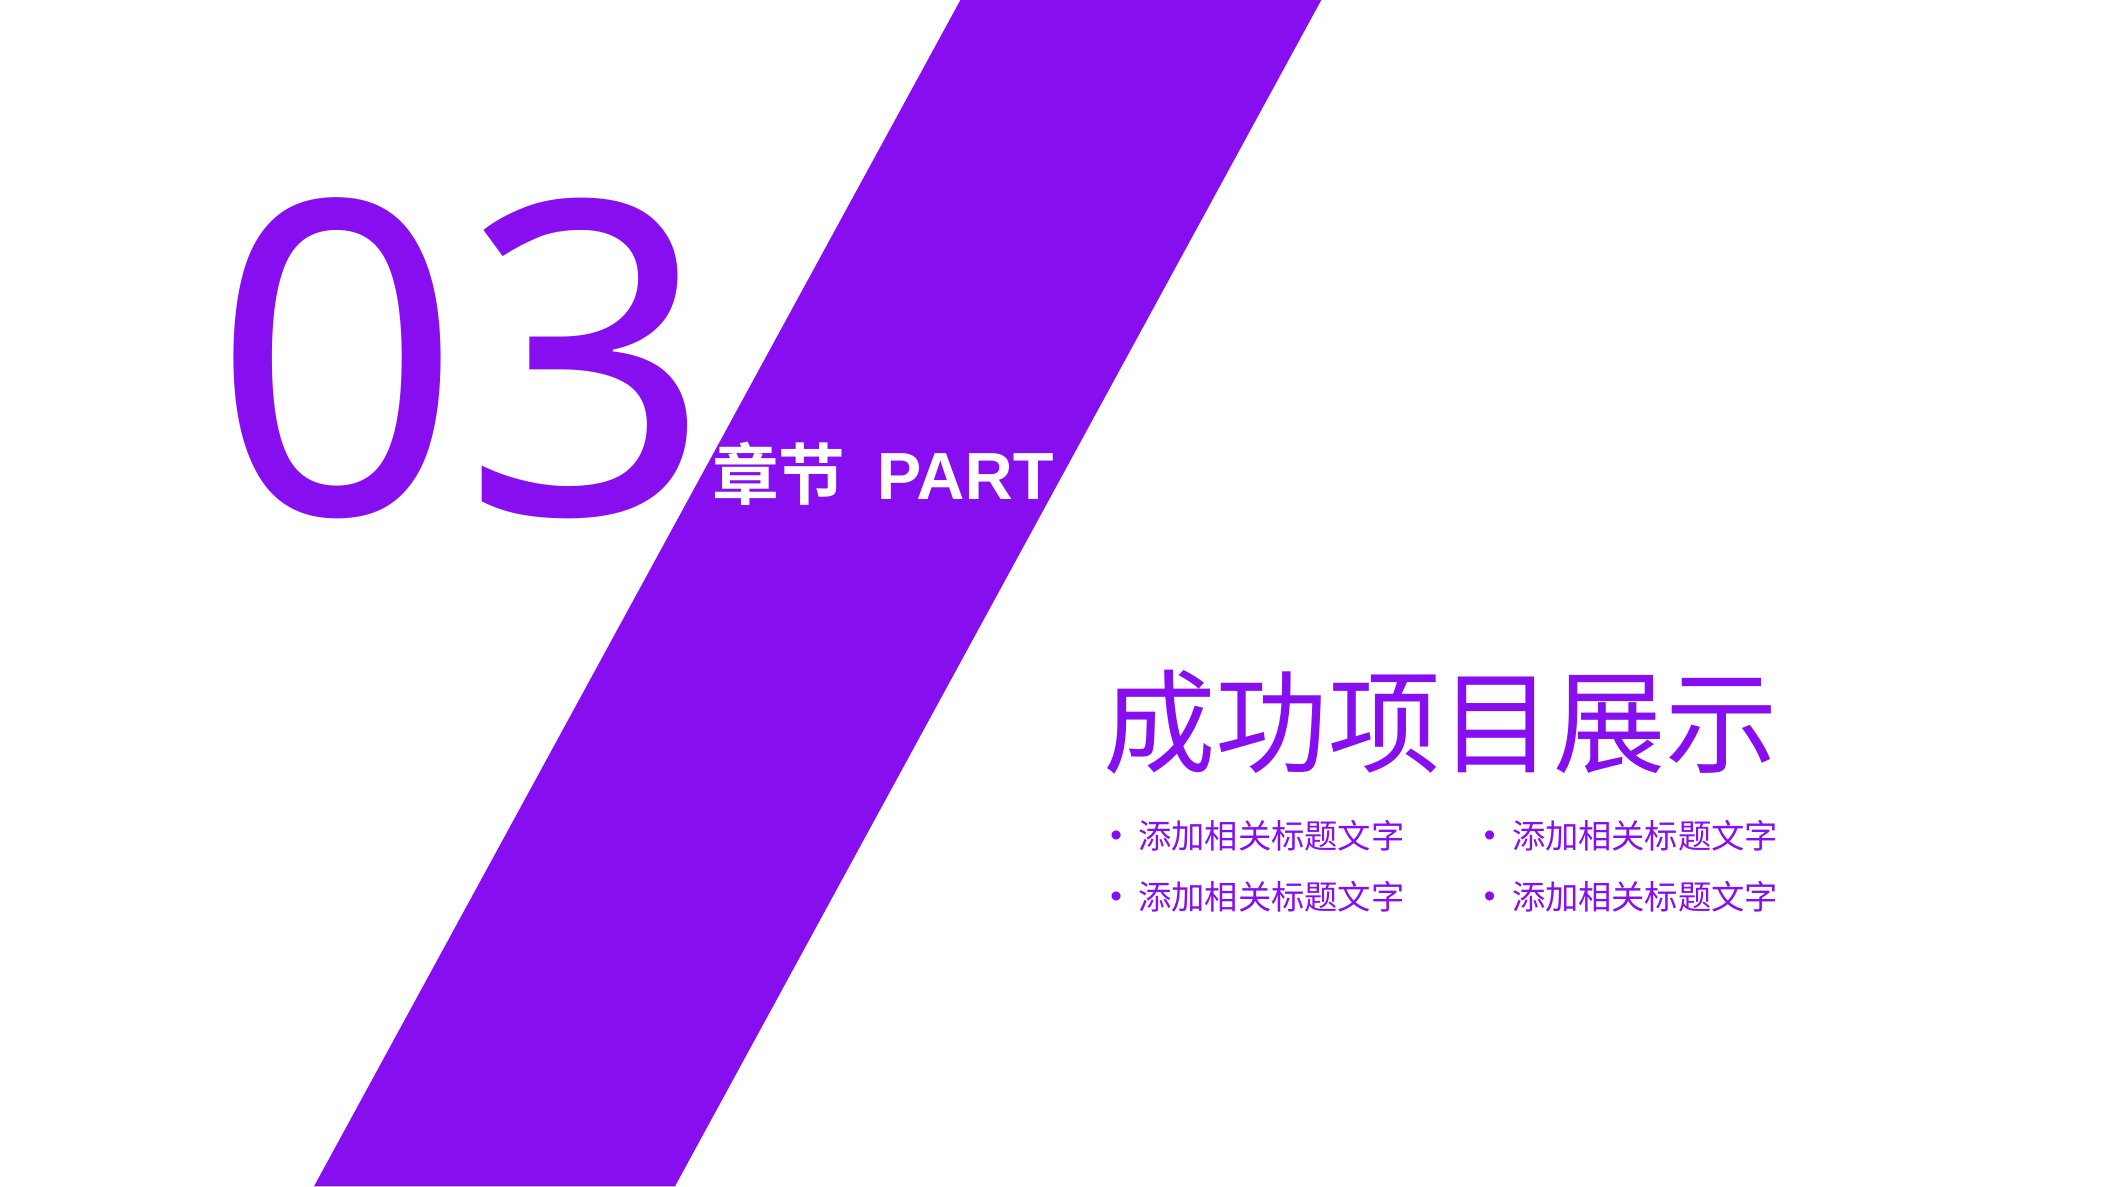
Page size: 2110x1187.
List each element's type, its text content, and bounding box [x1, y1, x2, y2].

text_box 03 [98, 77, 827, 603]
text_box 添加相关标题文字 [1095, 807, 1420, 863]
text_box 添加相关标题文字 [1469, 869, 1794, 924]
text_box 添加相关标题文字 [1095, 869, 1420, 924]
text_box 添加相关标题文字 [1469, 807, 1794, 863]
text_box [827, 0, 1322, 432]
text_box 章节 PART [712, 432, 1281, 513]
text_box 成功项目展示 [1103, 652, 1837, 788]
text_box [313, 513, 1042, 1187]
